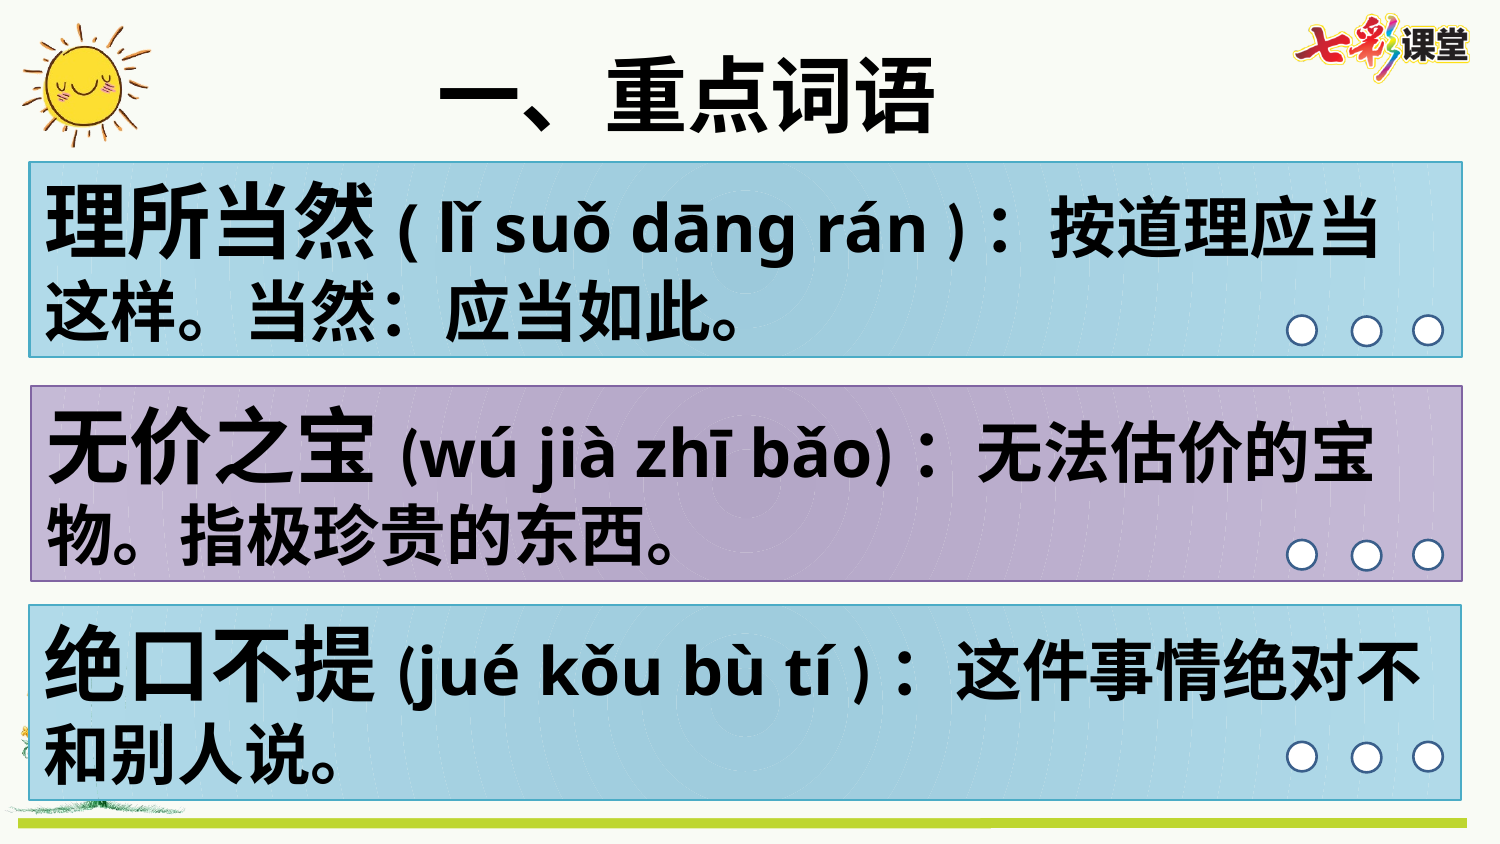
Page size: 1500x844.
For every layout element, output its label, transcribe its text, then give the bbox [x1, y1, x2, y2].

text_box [28, 604, 1462, 803]
picture [0, 608, 1467, 844]
picture [0, 0, 173, 172]
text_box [28, 161, 1463, 360]
text_box 一、重点词语 [422, 36, 953, 151]
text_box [30, 385, 1463, 584]
picture [1291, 9, 1472, 87]
